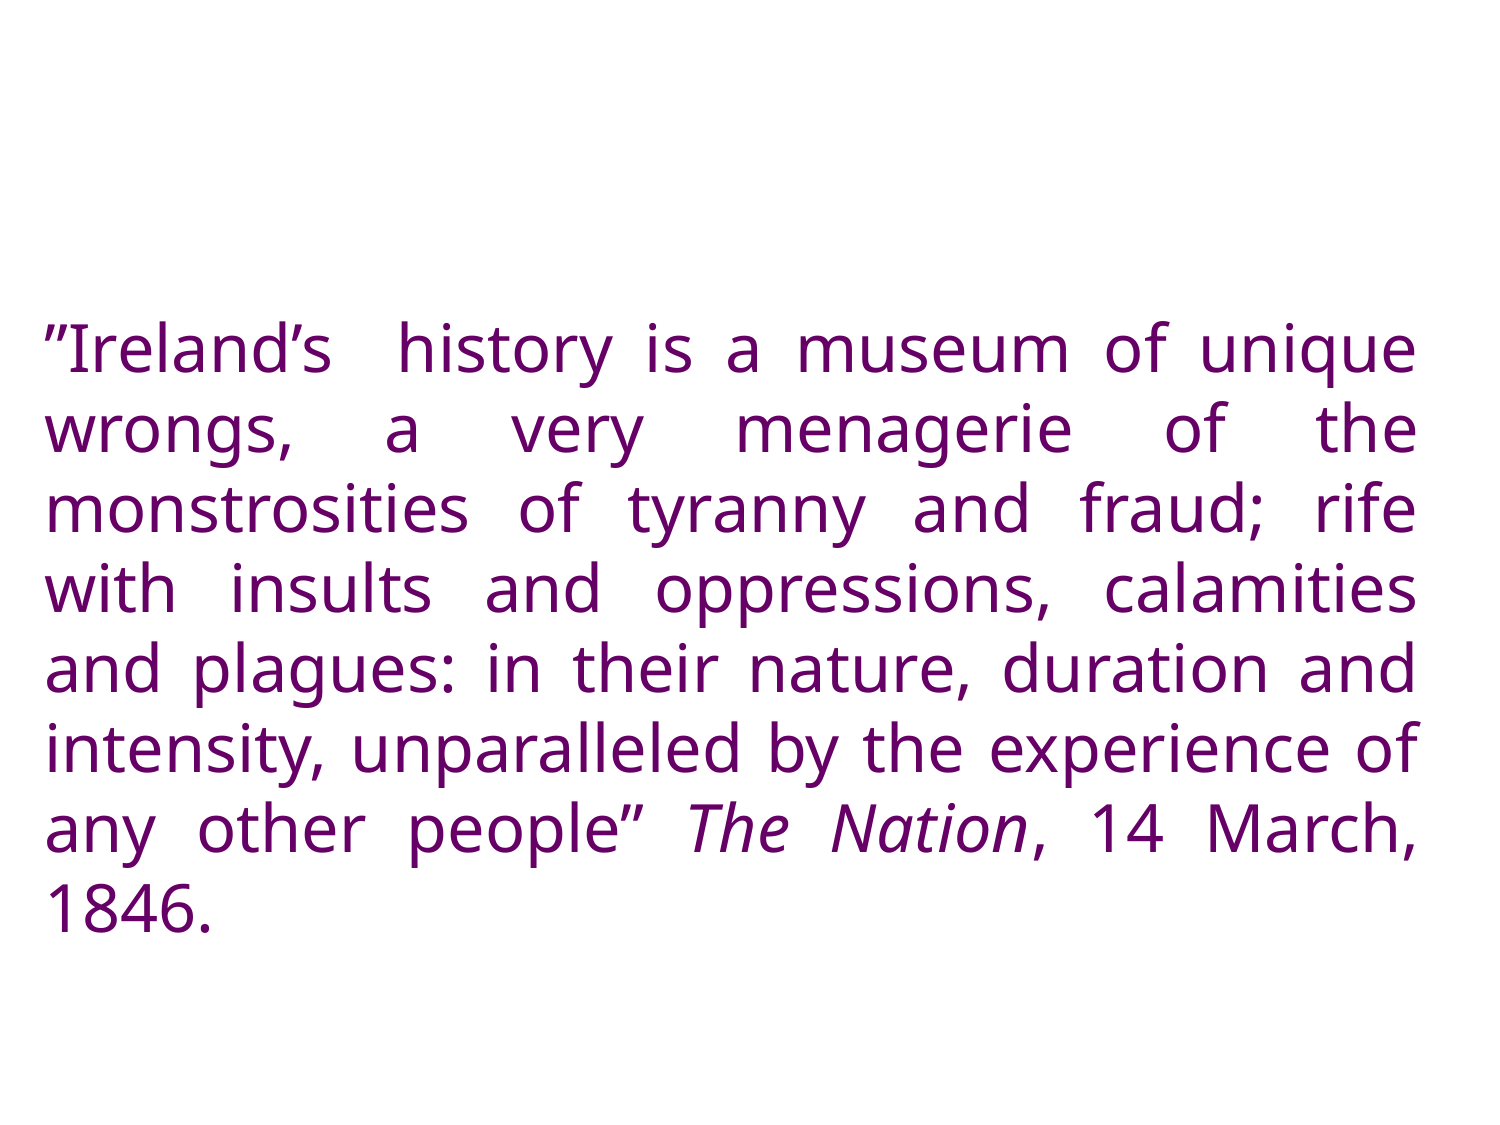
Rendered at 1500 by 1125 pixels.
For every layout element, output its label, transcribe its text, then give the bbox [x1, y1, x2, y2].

list ”Ireland’s history is a museum of unique wrongs, a very menagerie of the monstrosities of tyranny and fraud; rife with insults and oppressions, calamities and plagues: in their nature, duration and intensity, unparalleled by the experience of any other people” The Nation, 14 March, 1846. [29, 90, 1435, 1029]
